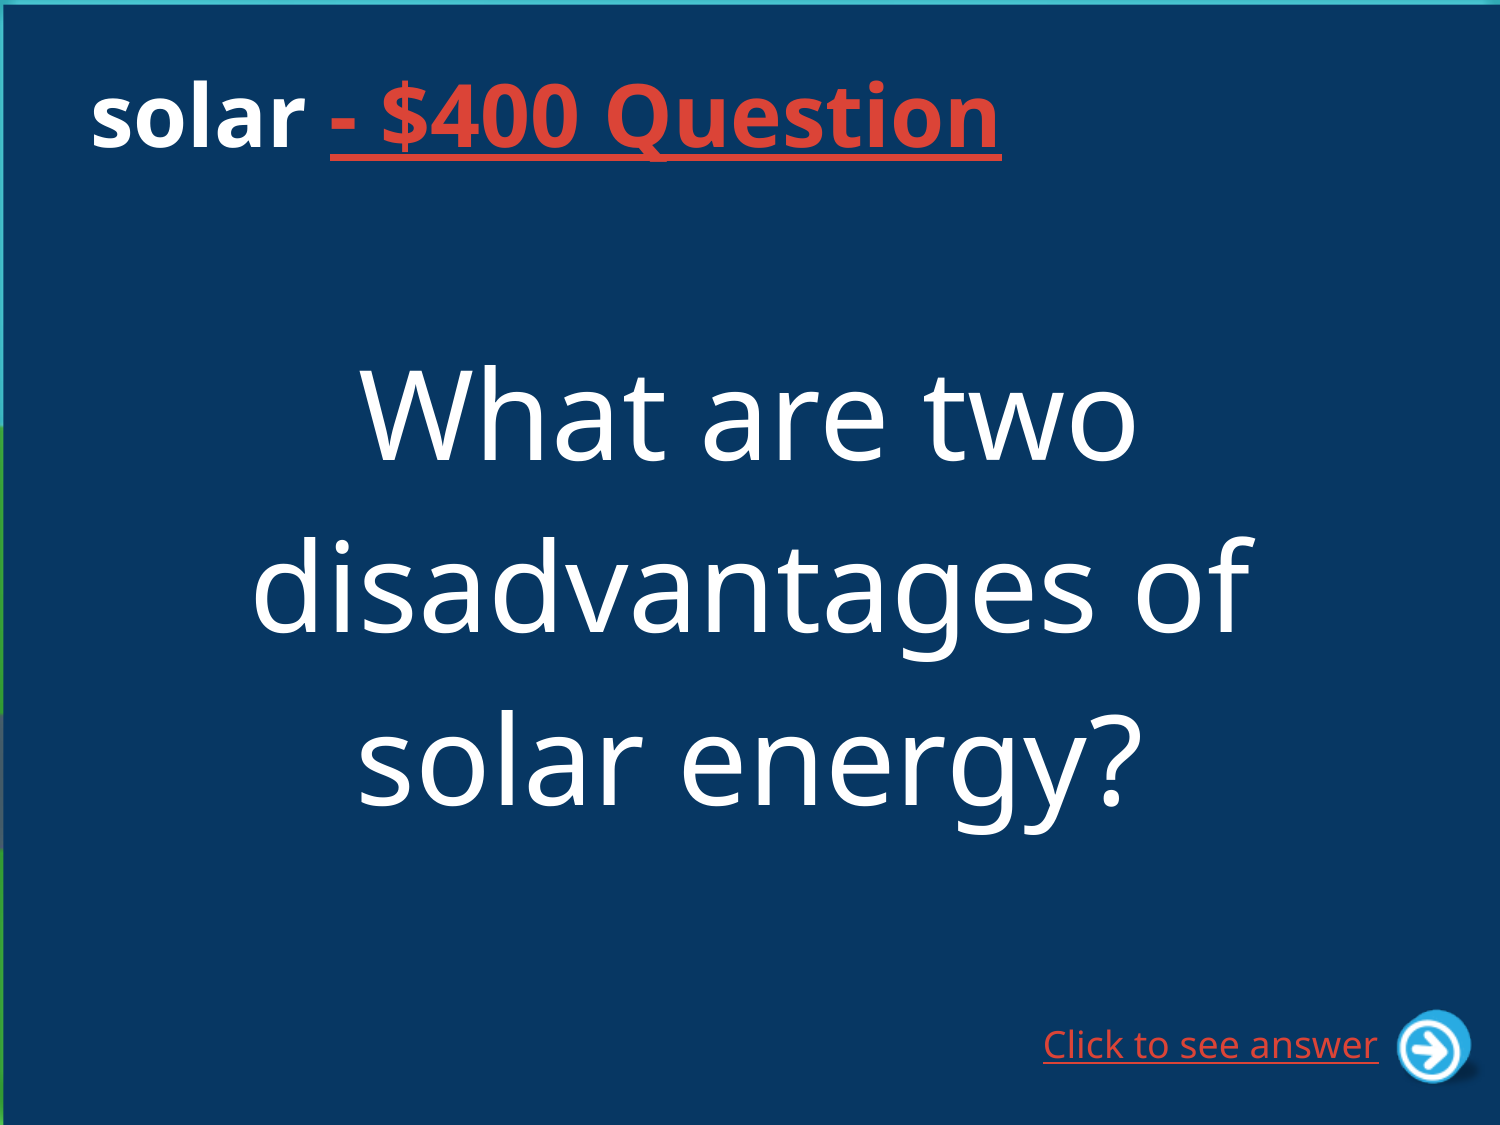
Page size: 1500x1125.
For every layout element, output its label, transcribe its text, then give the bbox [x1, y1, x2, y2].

list What are two disadvantages of solar energy? [75, 169, 1425, 976]
title solar - $400 Question [75, 45, 1425, 169]
text_box [3, 4, 1500, 1125]
picture [0, 0, 1500, 1125]
picture [1384, 996, 1485, 1097]
text_box Click to see answer [984, 985, 1438, 1109]
